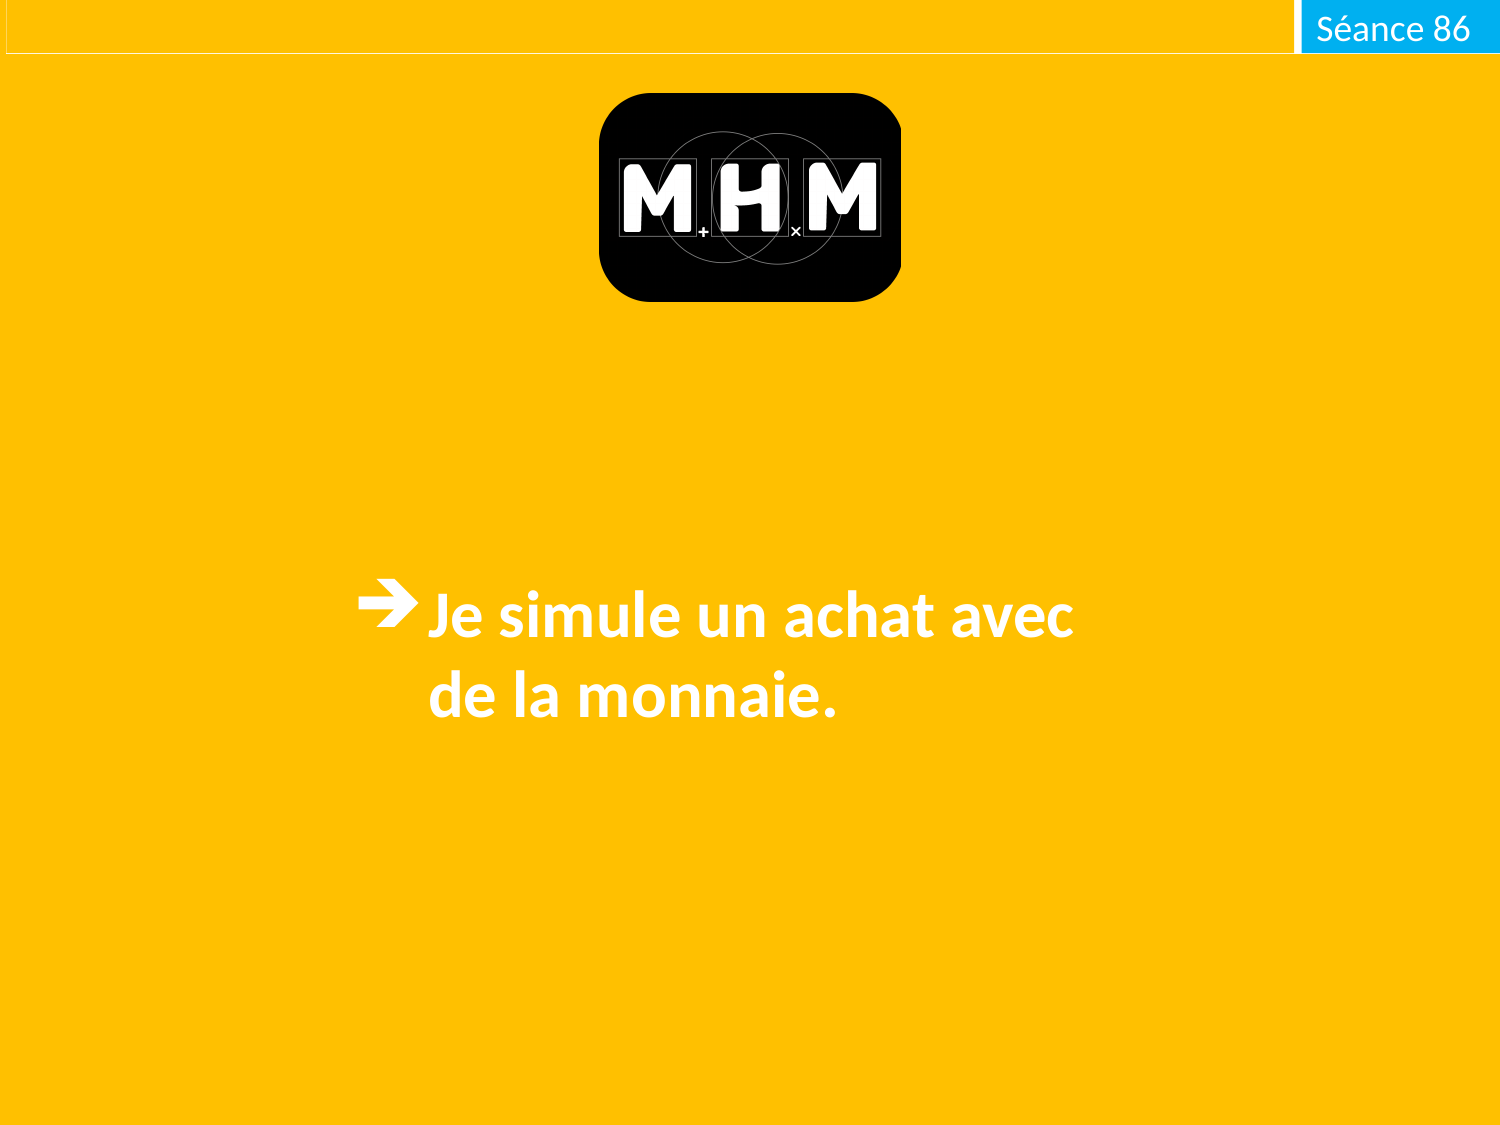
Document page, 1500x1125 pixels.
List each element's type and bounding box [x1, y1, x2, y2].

text_box [0, 54, 1500, 1125]
